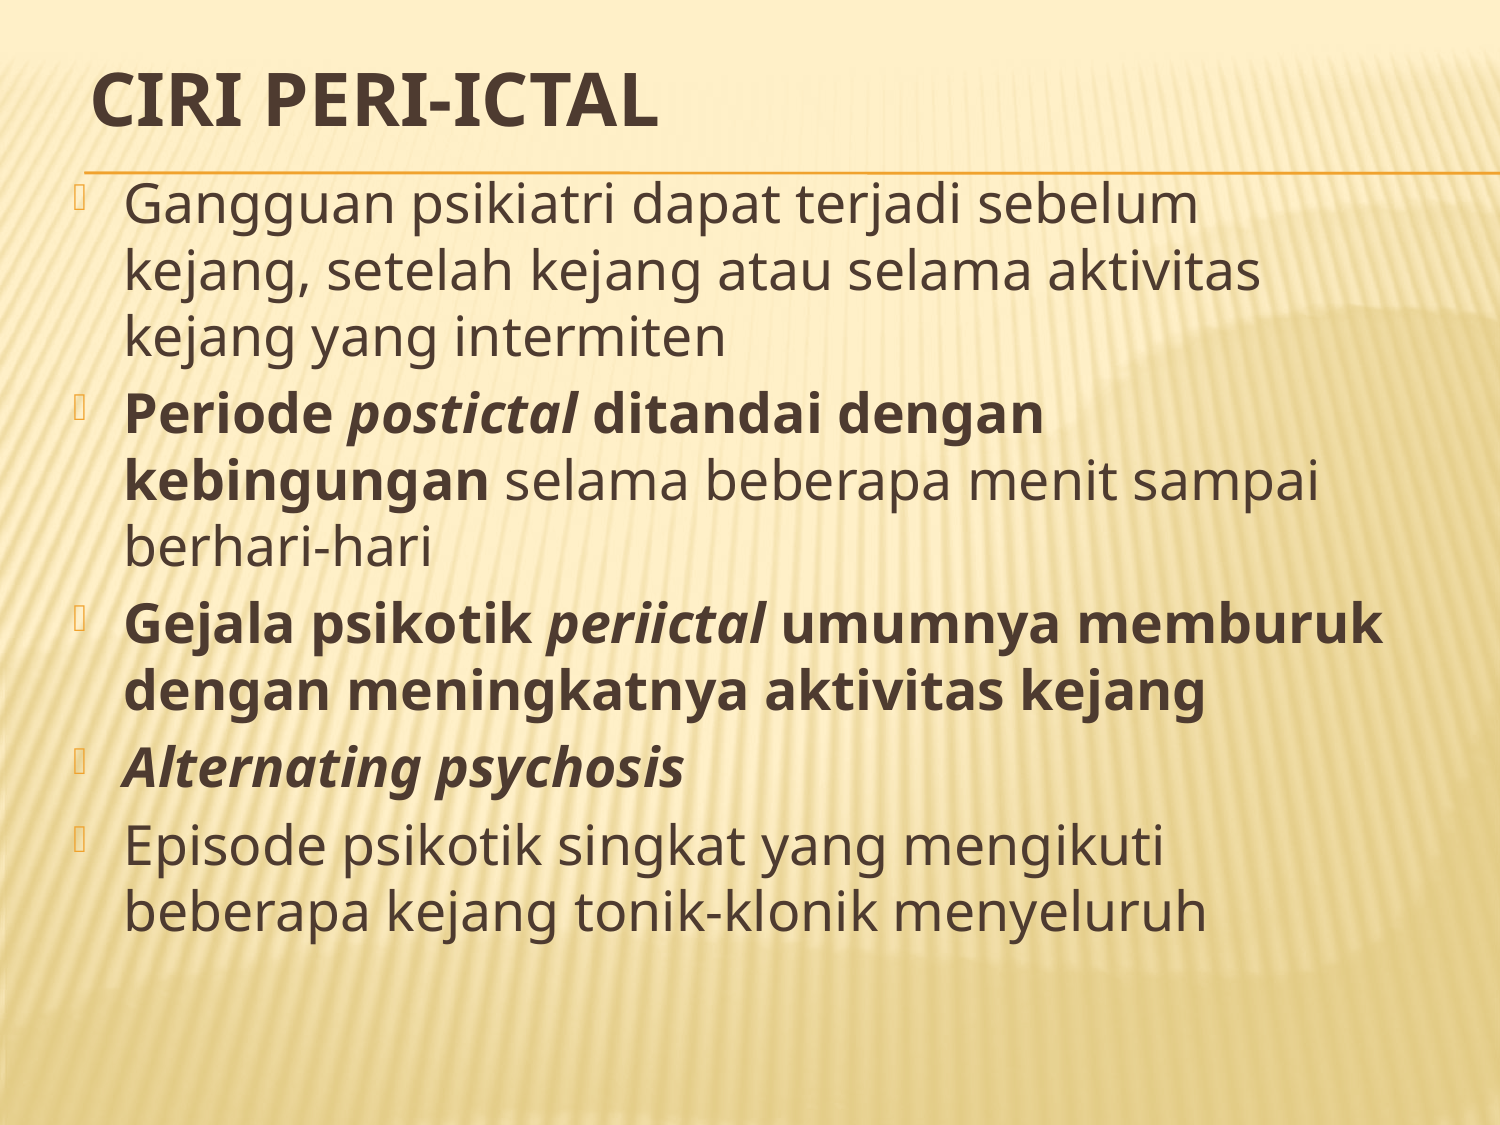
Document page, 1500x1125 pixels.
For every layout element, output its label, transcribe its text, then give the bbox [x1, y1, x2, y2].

list Gangguan psikiatri dapat terjadi sebelum kejang, setelah kejang atau selama aktivitas kejang yang intermiten Periode postictal ditandai dengan kebingungan selama beberapa menit sampai berhari-hari Gejala psikotik periictal umumnya memburuk dengan meningkatnya aktivitas kejang Alternating psychosis Episode psikotik singkat yang mengikuti beberapa kejang tonik-klonik menyeluruh [58, 160, 1409, 1014]
title CIRI PERI-ICTAL [75, 45, 1425, 149]
